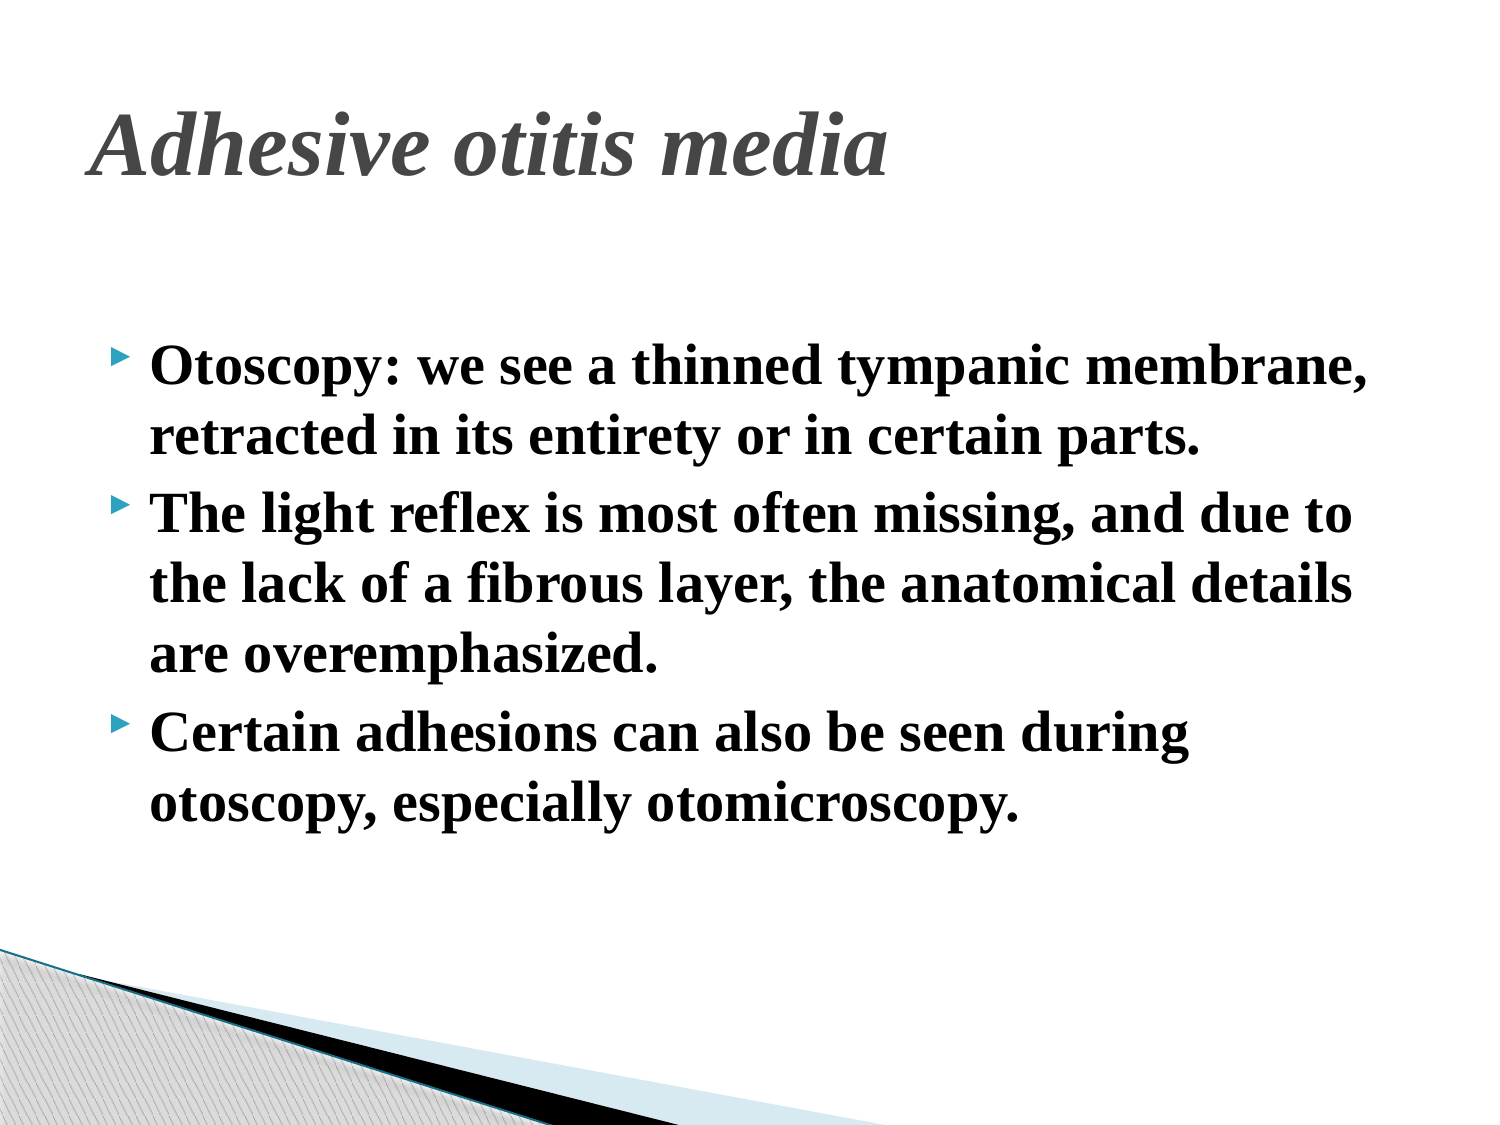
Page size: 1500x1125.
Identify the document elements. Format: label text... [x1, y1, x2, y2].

title Adhesive otitis media [75, 45, 1425, 233]
list Otoscopy: we see a thinned tympanic membrane, retracted in its entirety or in certain parts. The light reflex is most often missing, and due to the lack of a fibrous layer, the anatomical details are overemphasized. Certain adhesions can also be seen during otoscopy, especially otomicroscopy. [75, 243, 1425, 986]
